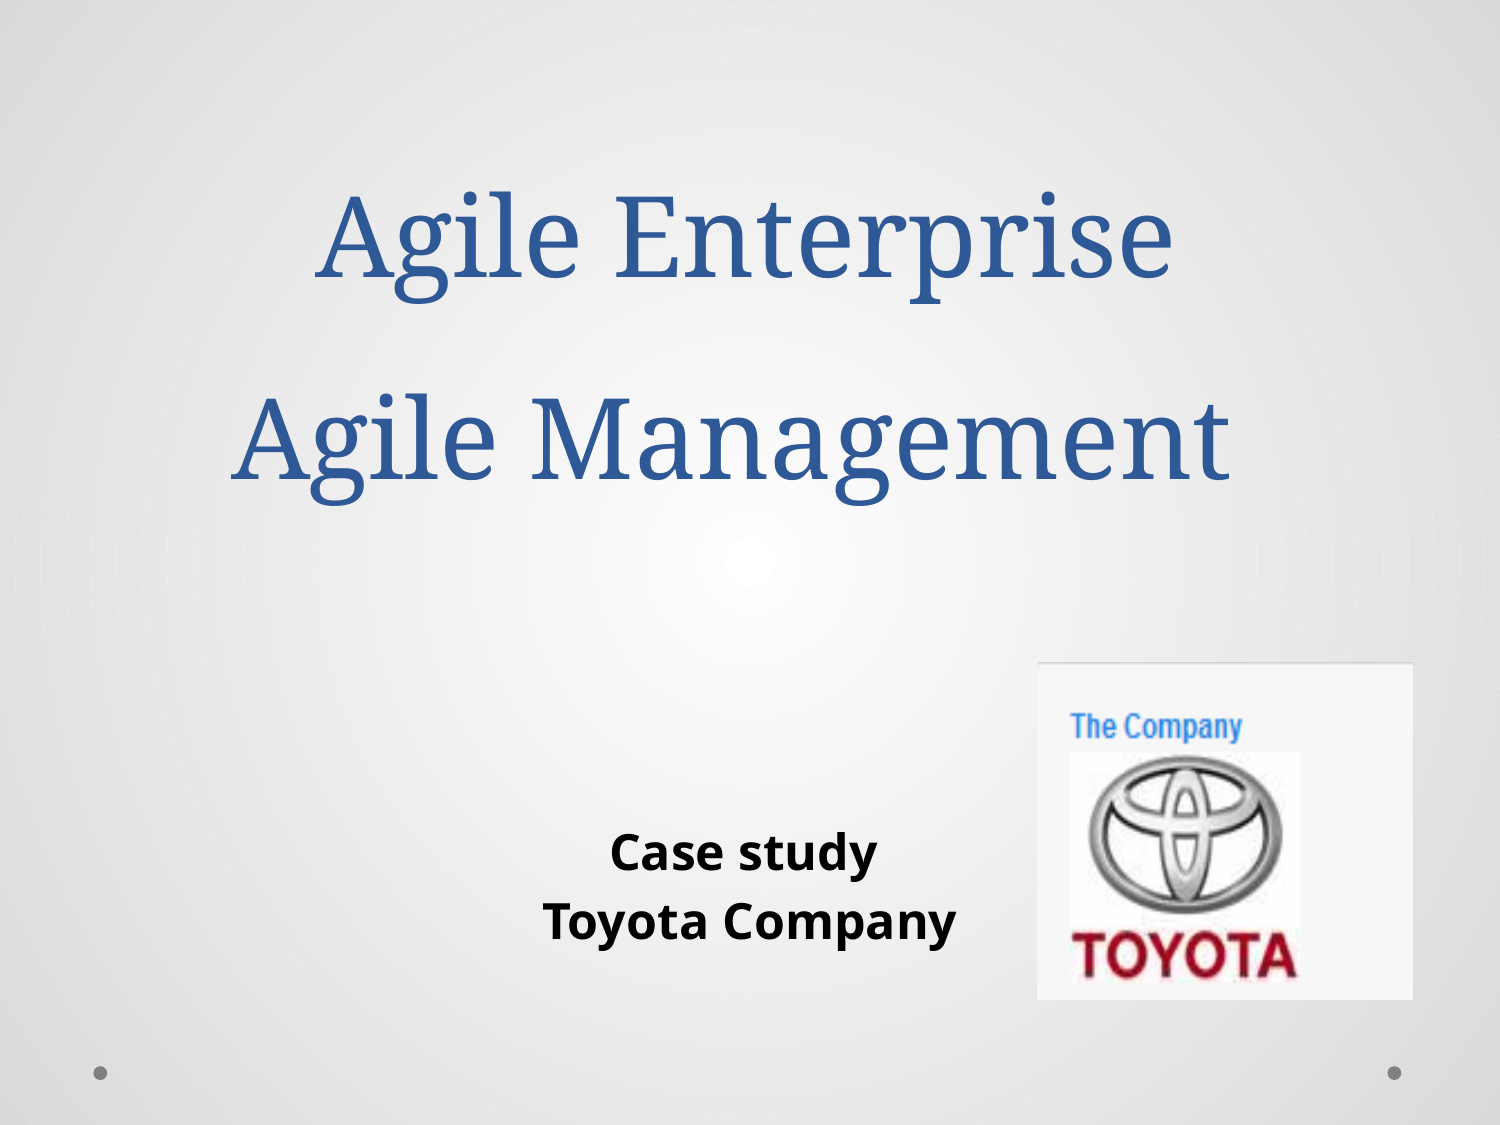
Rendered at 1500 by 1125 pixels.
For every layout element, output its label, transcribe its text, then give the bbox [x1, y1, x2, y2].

picture [1037, 662, 1413, 1000]
subtitle Case study Toyota Company [225, 812, 1275, 1013]
title Agile Enterprise Agile Management [109, 237, 1385, 600]
